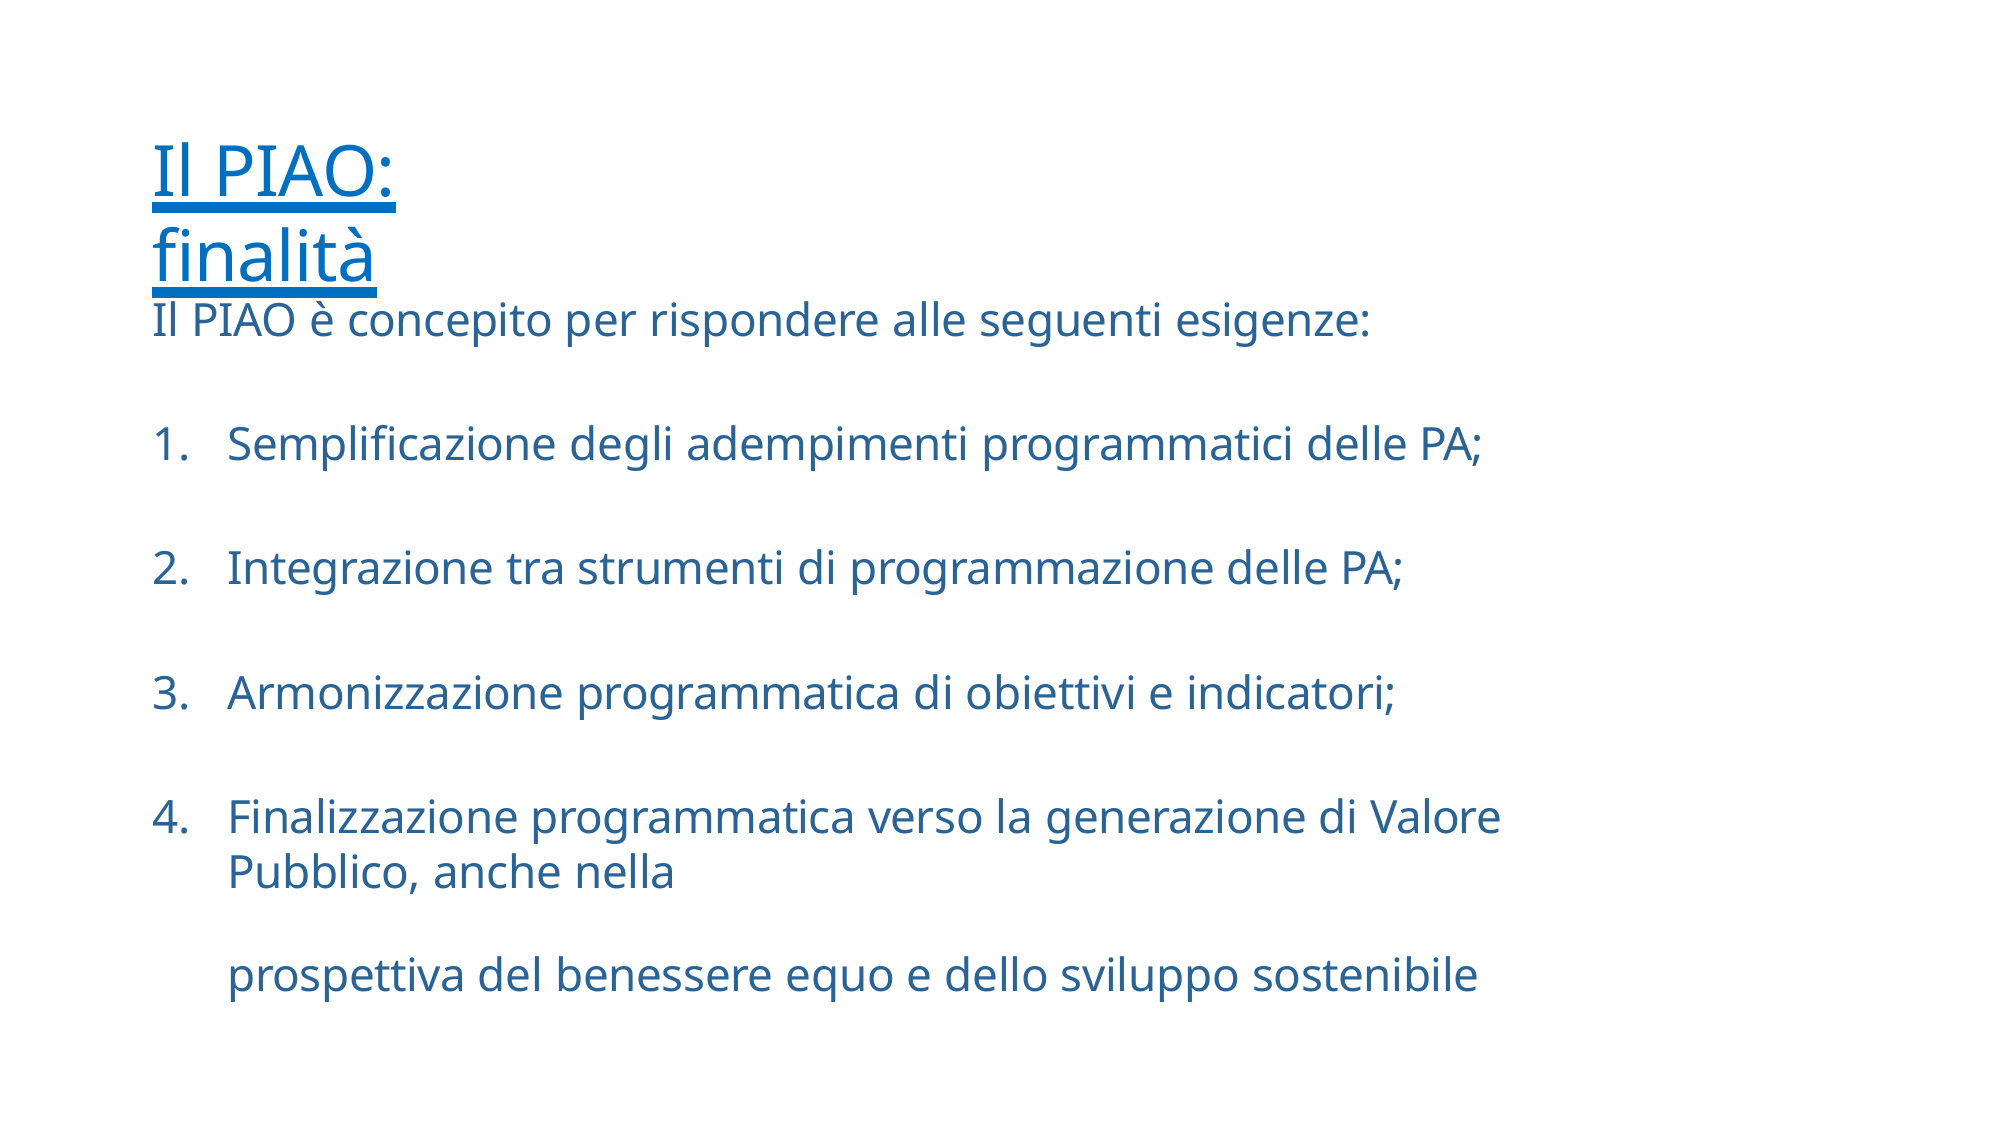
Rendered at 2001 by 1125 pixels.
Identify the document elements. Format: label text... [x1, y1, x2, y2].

title Il PIAO: finalità [150, 124, 633, 288]
text_box Il PIAO è concepito per rispondere alle seguenti esigenze: Semplificazione degli adempimenti programmatici delle PA; Integrazione tra strumenti di programmazione delle PA; Armonizzazione programmatica di obiettivi e indicatori; Finalizzazione programmatica verso la generazione di Valore Pubblico, anche nella prospettiva del benessere equo e dello sviluppo sostenibile [150, 288, 1701, 1001]
